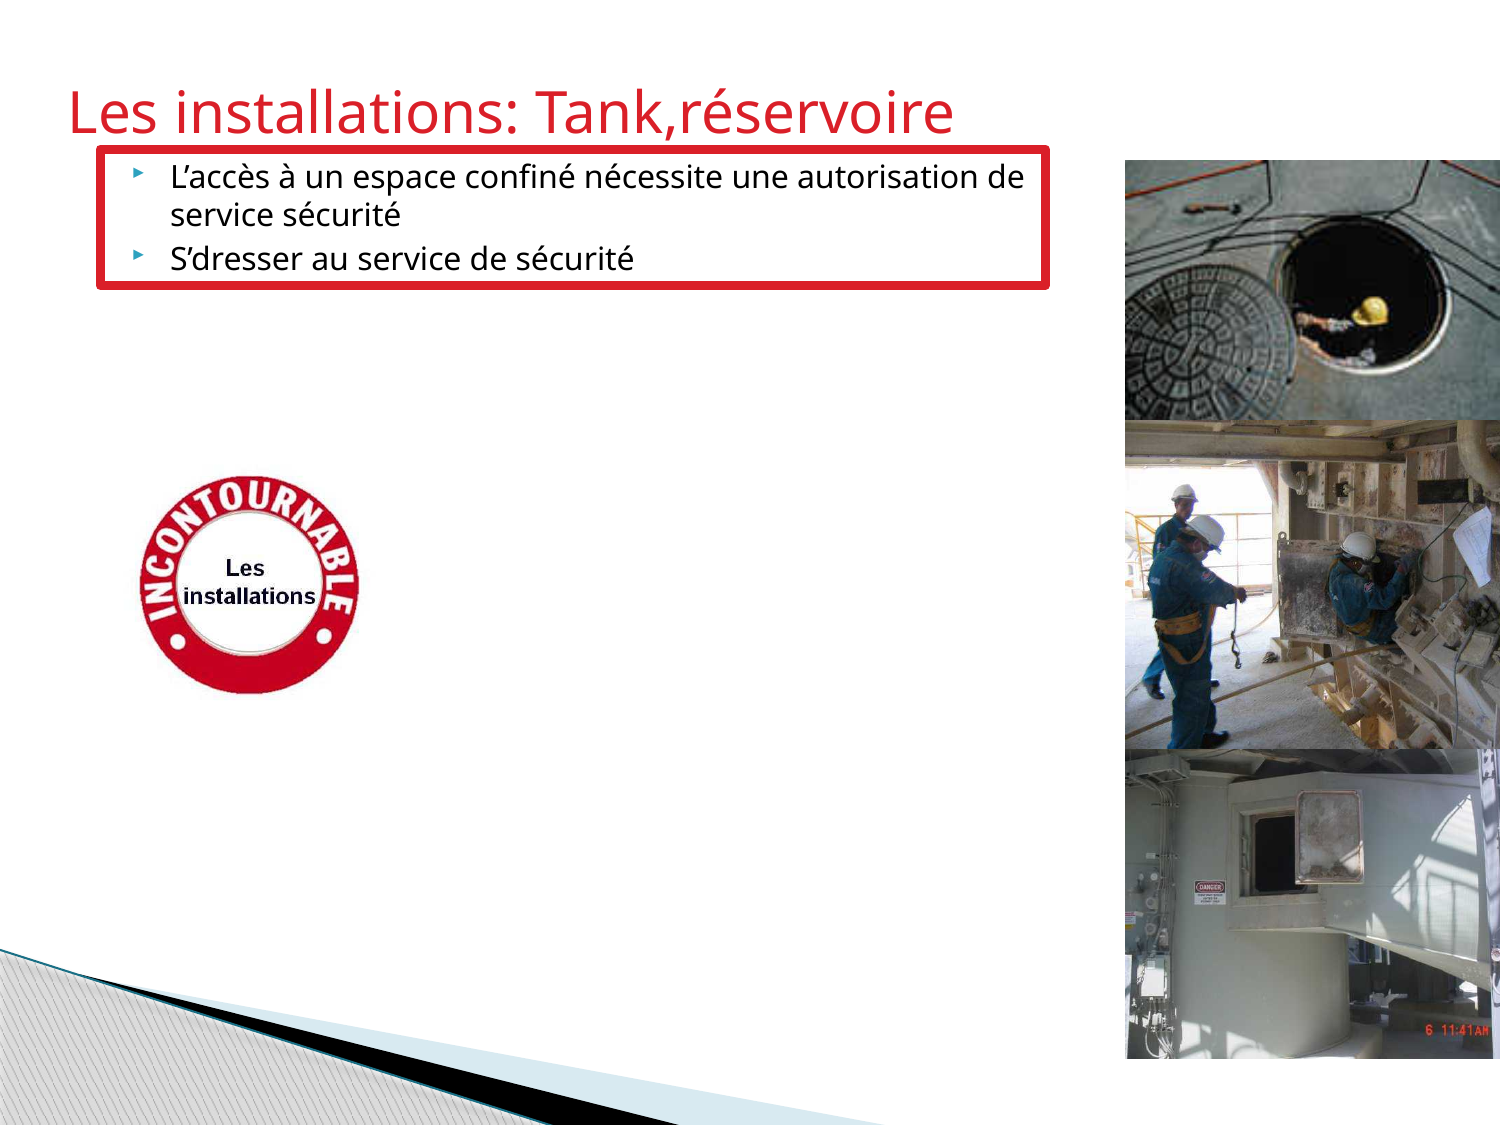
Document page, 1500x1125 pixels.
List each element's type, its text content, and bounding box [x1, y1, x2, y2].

picture [1124, 160, 1500, 1059]
text_box Les installations: Tank,réservoire [53, 67, 1461, 153]
list L’accès à un espace confiné nécessite une autorisation de service sécurité S’dresser au service de sécurité [96, 153, 1050, 290]
picture [111, 453, 378, 715]
